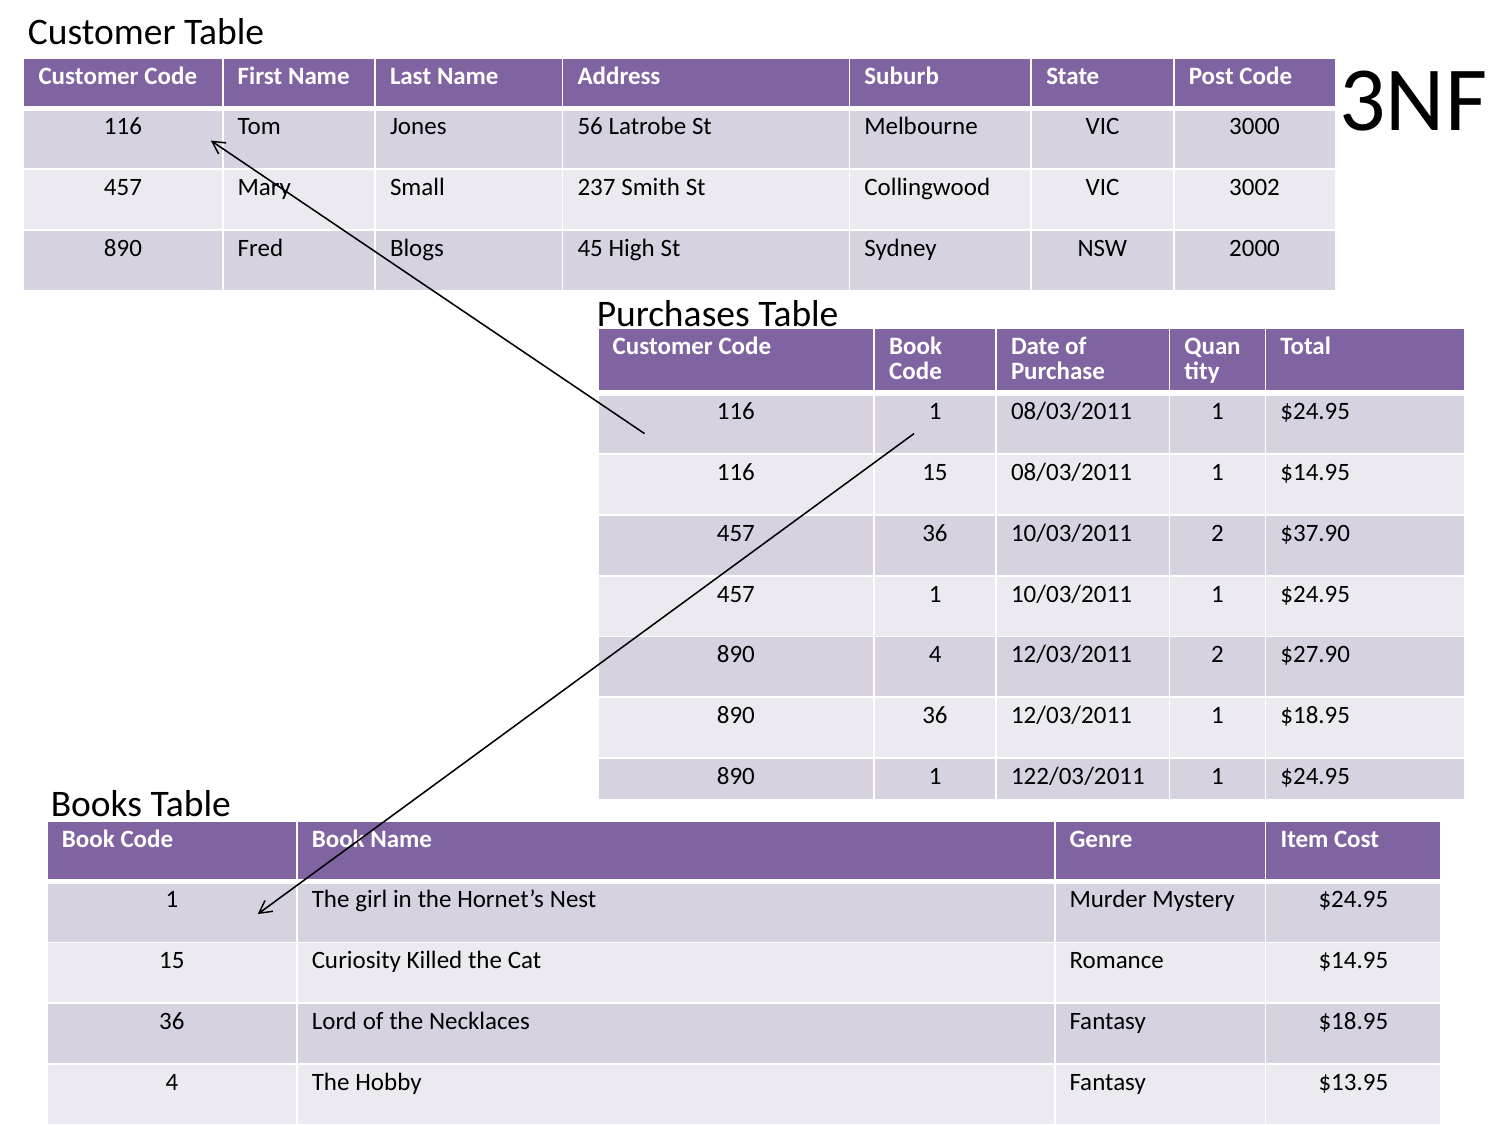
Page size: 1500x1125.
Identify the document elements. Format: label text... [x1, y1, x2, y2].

table_cell 15 [48, 943, 296, 1002]
table_cell 237 Smith St [649, 170, 849, 229]
table_header State [1032, 59, 1173, 106]
table_cell 12/03/2011 [997, 637, 1169, 696]
table_cell 1 [1170, 396, 1265, 453]
table_cell $24.95 [1266, 577, 1464, 636]
table_cell 1 [1170, 577, 1265, 636]
table_cell 36 [48, 1004, 296, 1063]
table_cell 56 Latrobe St [563, 111, 849, 168]
table_cell 1 [918, 759, 995, 799]
table_cell 08/03/2011 [997, 396, 1169, 453]
table_cell 36 [918, 698, 995, 757]
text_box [257, 433, 915, 915]
text_box Books Table [36, 771, 247, 832]
table_cell 116 [649, 396, 873, 431]
table_cell 457 [24, 170, 205, 229]
table_header Suburb [850, 59, 1030, 106]
table_cell 4 [918, 637, 995, 696]
table_header Book Code [48, 822, 252, 879]
table_cell Collingwood [850, 170, 1030, 229]
table_cell 2000 [1175, 231, 1335, 290]
table_cell 1 [1170, 455, 1265, 514]
table_header Date of Purchase [997, 329, 1169, 390]
table_cell $24.95 [1266, 884, 1440, 942]
table_cell Melbourne [850, 111, 1030, 168]
table_header Customer Code [24, 60, 222, 106]
text_box Purchases Table [649, 281, 854, 341]
table_cell 122/03/2011 [997, 759, 1169, 799]
table_cell 3002 [1175, 170, 1335, 229]
text_box Customer Table [13, 0, 280, 60]
table_cell 12/03/2011 [997, 698, 1169, 757]
table_cell $18.95 [1266, 1004, 1440, 1063]
table_header Book Name [918, 822, 1054, 879]
table_cell 1 [1170, 698, 1265, 757]
table_cell $27.90 [1266, 637, 1464, 696]
table_cell 08/03/2011 [997, 455, 1169, 514]
table_cell VIC [1032, 170, 1173, 229]
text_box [210, 140, 645, 434]
table_cell $37.90 [1266, 516, 1464, 575]
table_cell 2 [1170, 637, 1265, 696]
table_cell Jones [376, 111, 562, 139]
table_cell Fantasy [1056, 1065, 1265, 1124]
table_header Total [1266, 329, 1464, 390]
table_cell 2 [1170, 516, 1265, 575]
table_header Address [563, 59, 849, 106]
table_header Post Code [1175, 59, 1335, 106]
table_cell 1 [918, 577, 995, 636]
table_cell 116 [24, 111, 222, 168]
table_cell 45 High St [649, 231, 849, 281]
table_cell 10/03/2011 [997, 577, 1169, 636]
table_cell Romance [1056, 943, 1265, 1002]
table_cell 36 [918, 516, 995, 575]
table_header First Name [224, 59, 374, 106]
table_cell 15 [918, 455, 995, 514]
table_cell 10/03/2011 [997, 516, 1169, 575]
table_header Quantity [1170, 329, 1265, 390]
table_header Last Name [376, 59, 562, 106]
table_cell 1 [875, 396, 995, 453]
table_cell Tom [224, 111, 374, 139]
table_cell 1 [48, 884, 296, 942]
table_cell $24.95 [1266, 759, 1464, 799]
table_cell 890 [24, 231, 205, 290]
table_cell 1 [1170, 759, 1265, 799]
table_cell $24.95 [1266, 396, 1464, 453]
table_cell $14.95 [1266, 455, 1464, 514]
table_cell Murder Mystery [1056, 884, 1265, 942]
table_header Item Cost [1266, 822, 1440, 879]
table_cell The Hobby [298, 1065, 1054, 1124]
table_cell NSW [1032, 231, 1173, 290]
table_cell 4 [48, 1065, 296, 1124]
table_cell Curiosity Killed the Cat [298, 943, 1054, 1002]
table_header Book Code [875, 329, 995, 390]
table_cell $18.95 [1266, 698, 1464, 757]
table_cell Lord of the Necklaces [298, 1004, 1054, 1063]
table_cell The girl in the Hornet’s Nest [298, 884, 1054, 942]
table_header Customer Code [649, 329, 873, 390]
table_cell Fantasy [1056, 1004, 1265, 1063]
table_cell $13.95 [1266, 1065, 1440, 1124]
table_cell $14.95 [1266, 943, 1440, 1002]
table_cell 3000 [1175, 111, 1335, 168]
table_cell Sydney [850, 231, 1030, 290]
title 3NF [738, 0, 1500, 188]
table_cell VIC [1032, 111, 1173, 168]
table_header Genre [1056, 822, 1265, 879]
